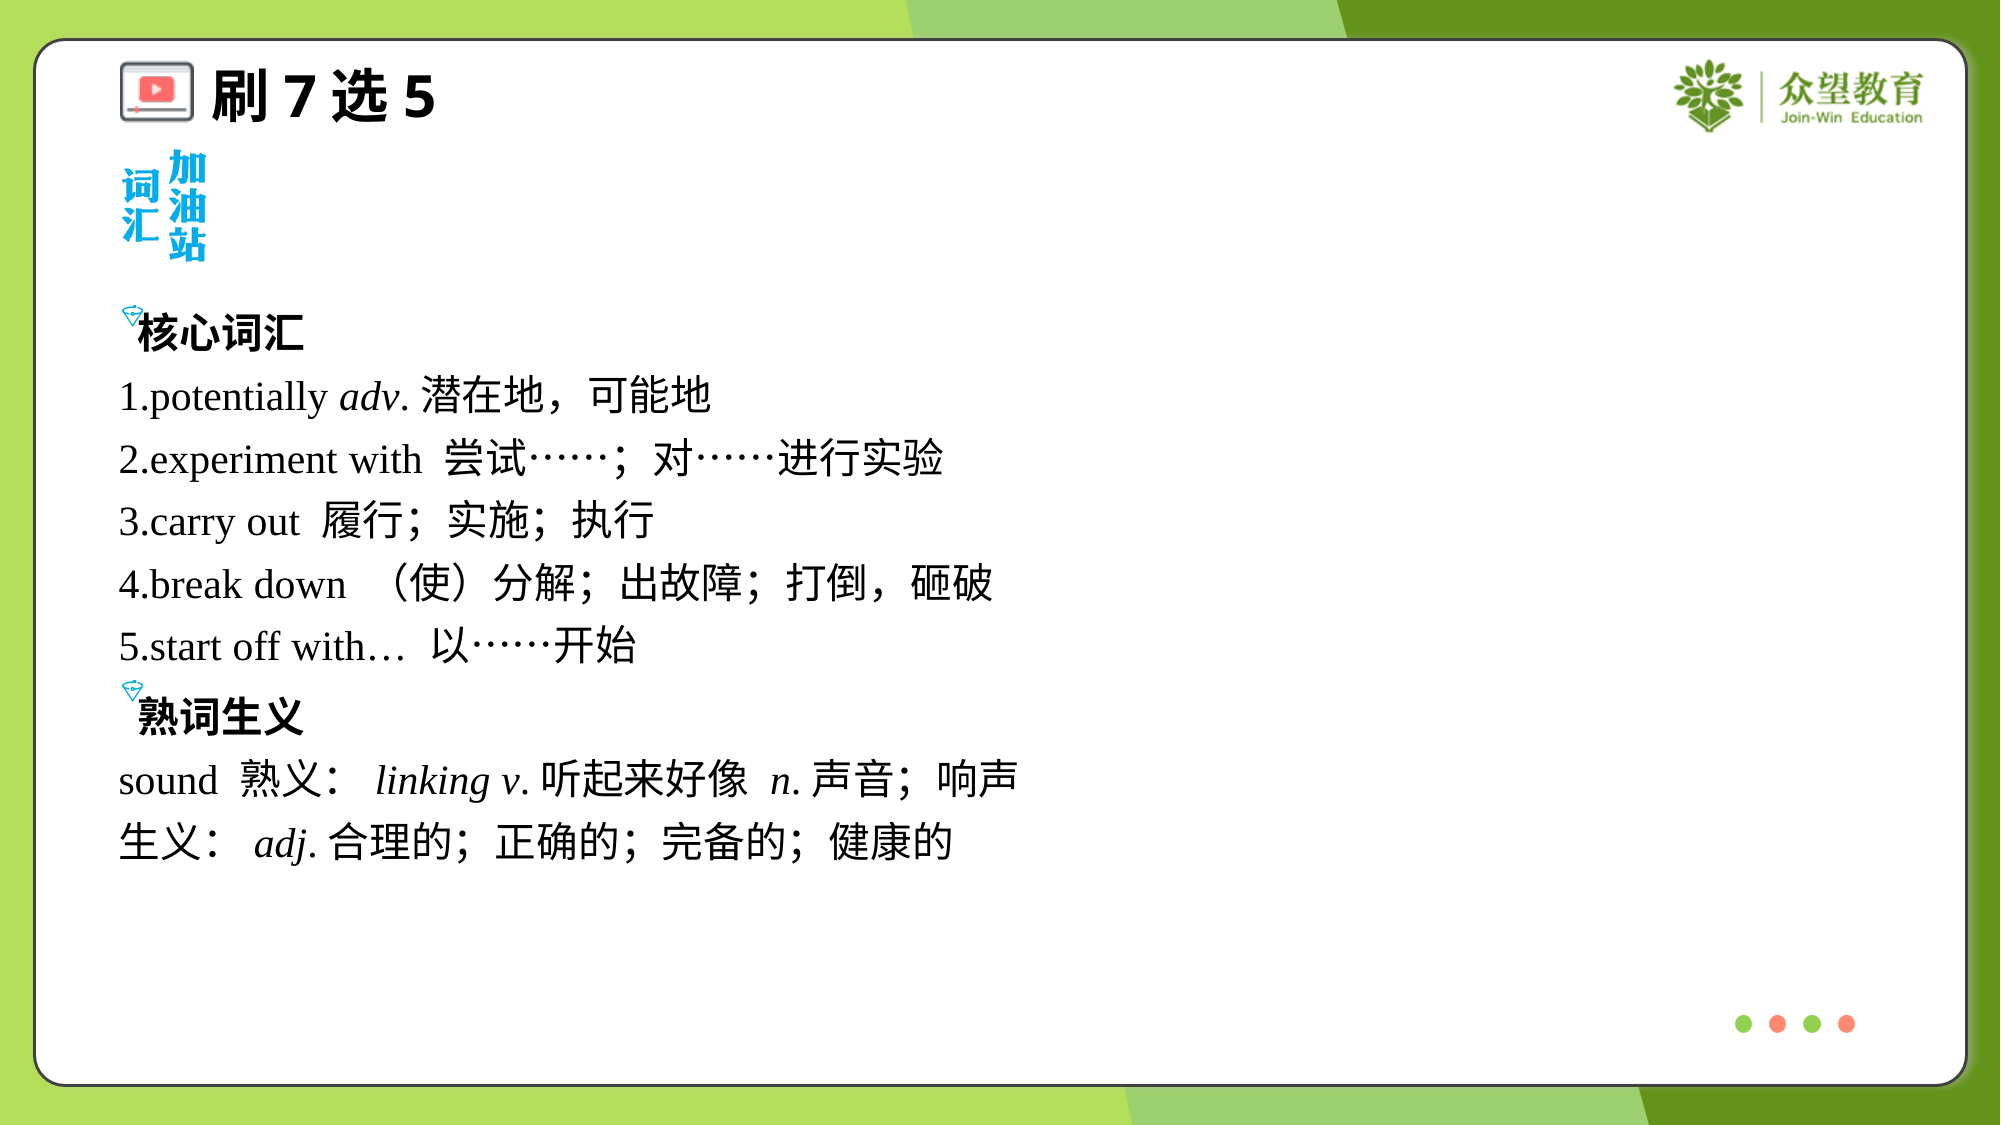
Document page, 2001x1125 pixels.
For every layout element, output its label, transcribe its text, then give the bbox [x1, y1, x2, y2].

text_box &1& 核心词汇 1.potentially adv.潜在地，可能地 2.experiment with 尝试……；对……进行实验 3.carry out 履行；实施；执行 4.break down （使）分解；出故障；打倒，砸破 5.start off with… 以……开始 &2& 熟词生义 sound 熟义：linking v.听起来好像 n.声音；响声 生义：adj.合理的；正确的；完备的；健康的 [118, 284, 1882, 843]
picture [0, 0, 2000, 1125]
